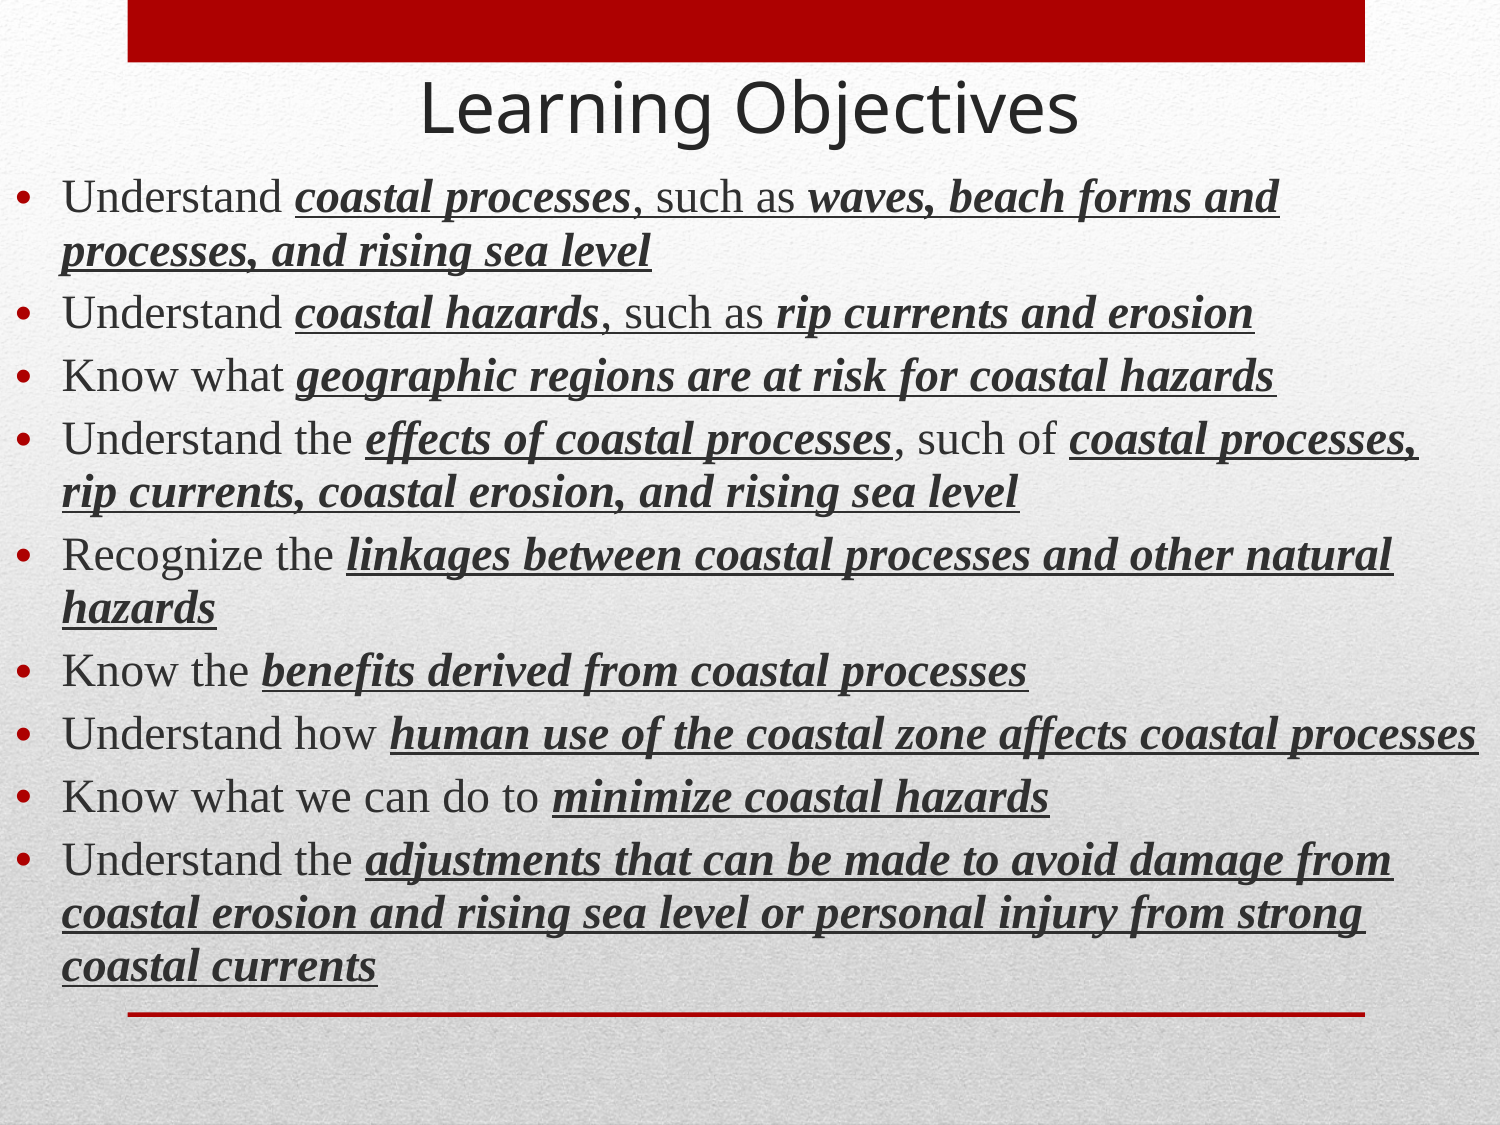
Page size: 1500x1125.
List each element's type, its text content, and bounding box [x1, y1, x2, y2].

title Learning Objectives [75, 50, 1425, 149]
list Understand coastal processes, such as waves, beach forms and processes, and rising sea level Understand coastal hazards, such as rip currents and erosion Know what geographic regions are at risk for coastal hazards Understand the effects of coastal processes, such of coastal processes, rip currents, coastal erosion, and rising sea level Recognize the linkages between coastal processes and other natural hazards Know the benefits derived from coastal processes Understand how human use of the coastal zone affects coastal processes Know what we can do to minimize coastal hazards Understand the adjustments that can be made to avoid damage from coastal erosion and rising sea level or personal injury from strong coastal currents [0, 149, 1500, 1013]
